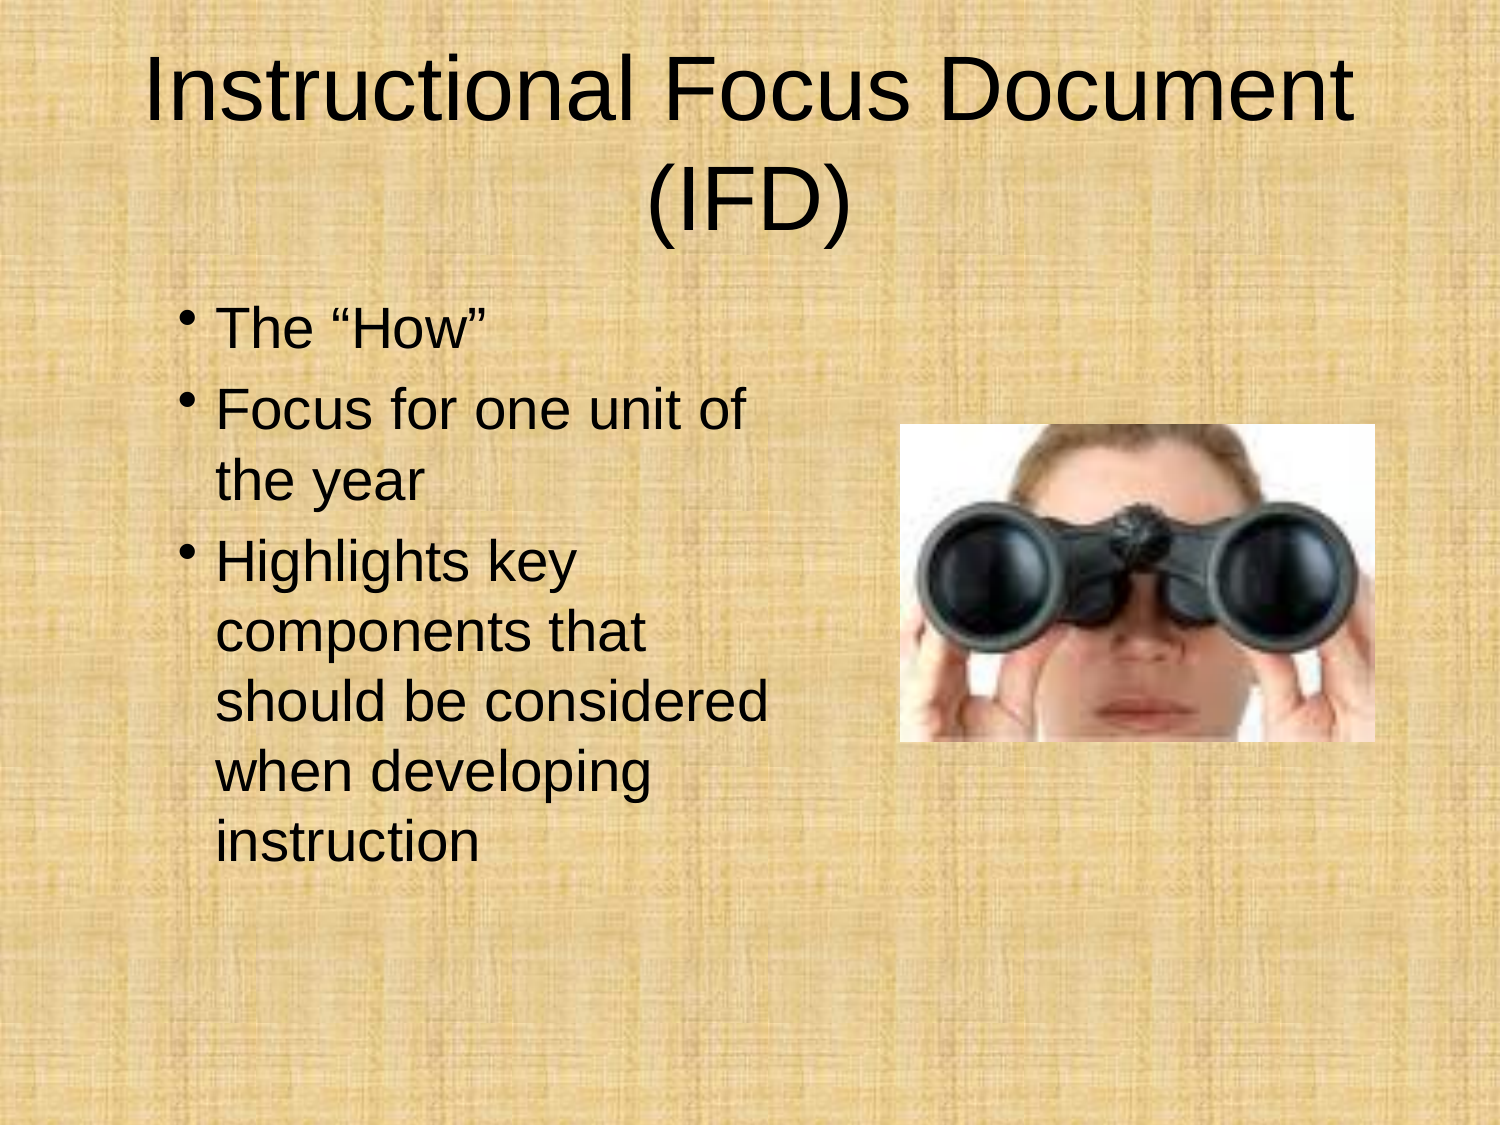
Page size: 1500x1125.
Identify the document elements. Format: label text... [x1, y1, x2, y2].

title Instructional Focus Document (IFD) [74, 44, 1426, 233]
list The “How” Focus for one unit of the year Highlights key components that should be considered when developing instruction [162, 282, 826, 1026]
picture [0, 0, 1500, 1125]
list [899, 424, 1376, 742]
